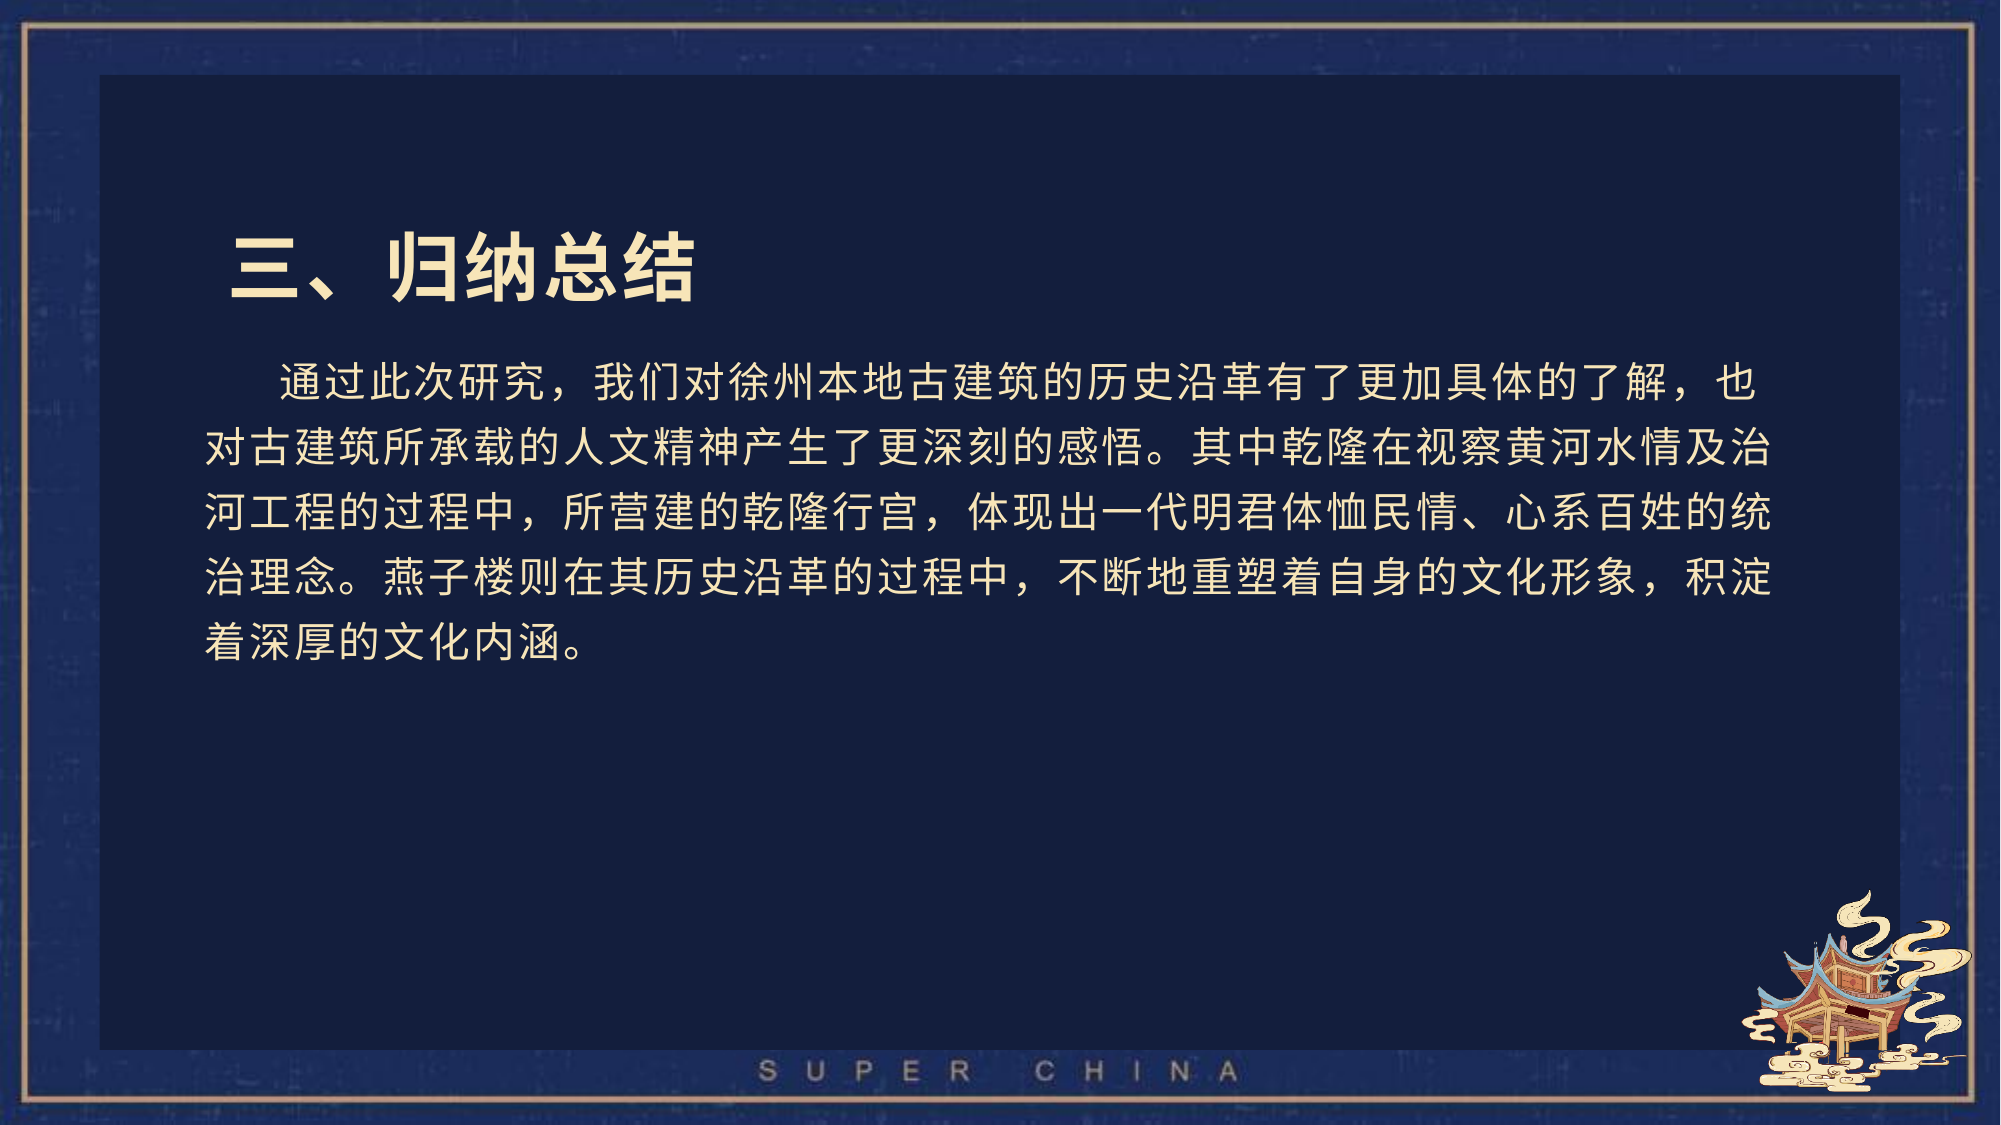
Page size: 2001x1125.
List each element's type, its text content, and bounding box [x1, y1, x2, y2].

list 通过此次研究，我们对徐州本地古建筑的历史沿革有了更加具体的了解，也对古建筑所承载的人文精神产生了更深刻的感悟。其中乾隆在视察黄河水情及治河工程的过程中，所营建的乾隆行宫，体现出一代明君体恤民情、心系百姓的统治理念。燕子楼则在其历史沿革的过程中，不断地重塑着自身的文化形象，积淀着深厚的文化内涵。 [187, 340, 1805, 956]
title 三、归纳总结 [210, 206, 1790, 326]
picture [0, 0, 2001, 1125]
